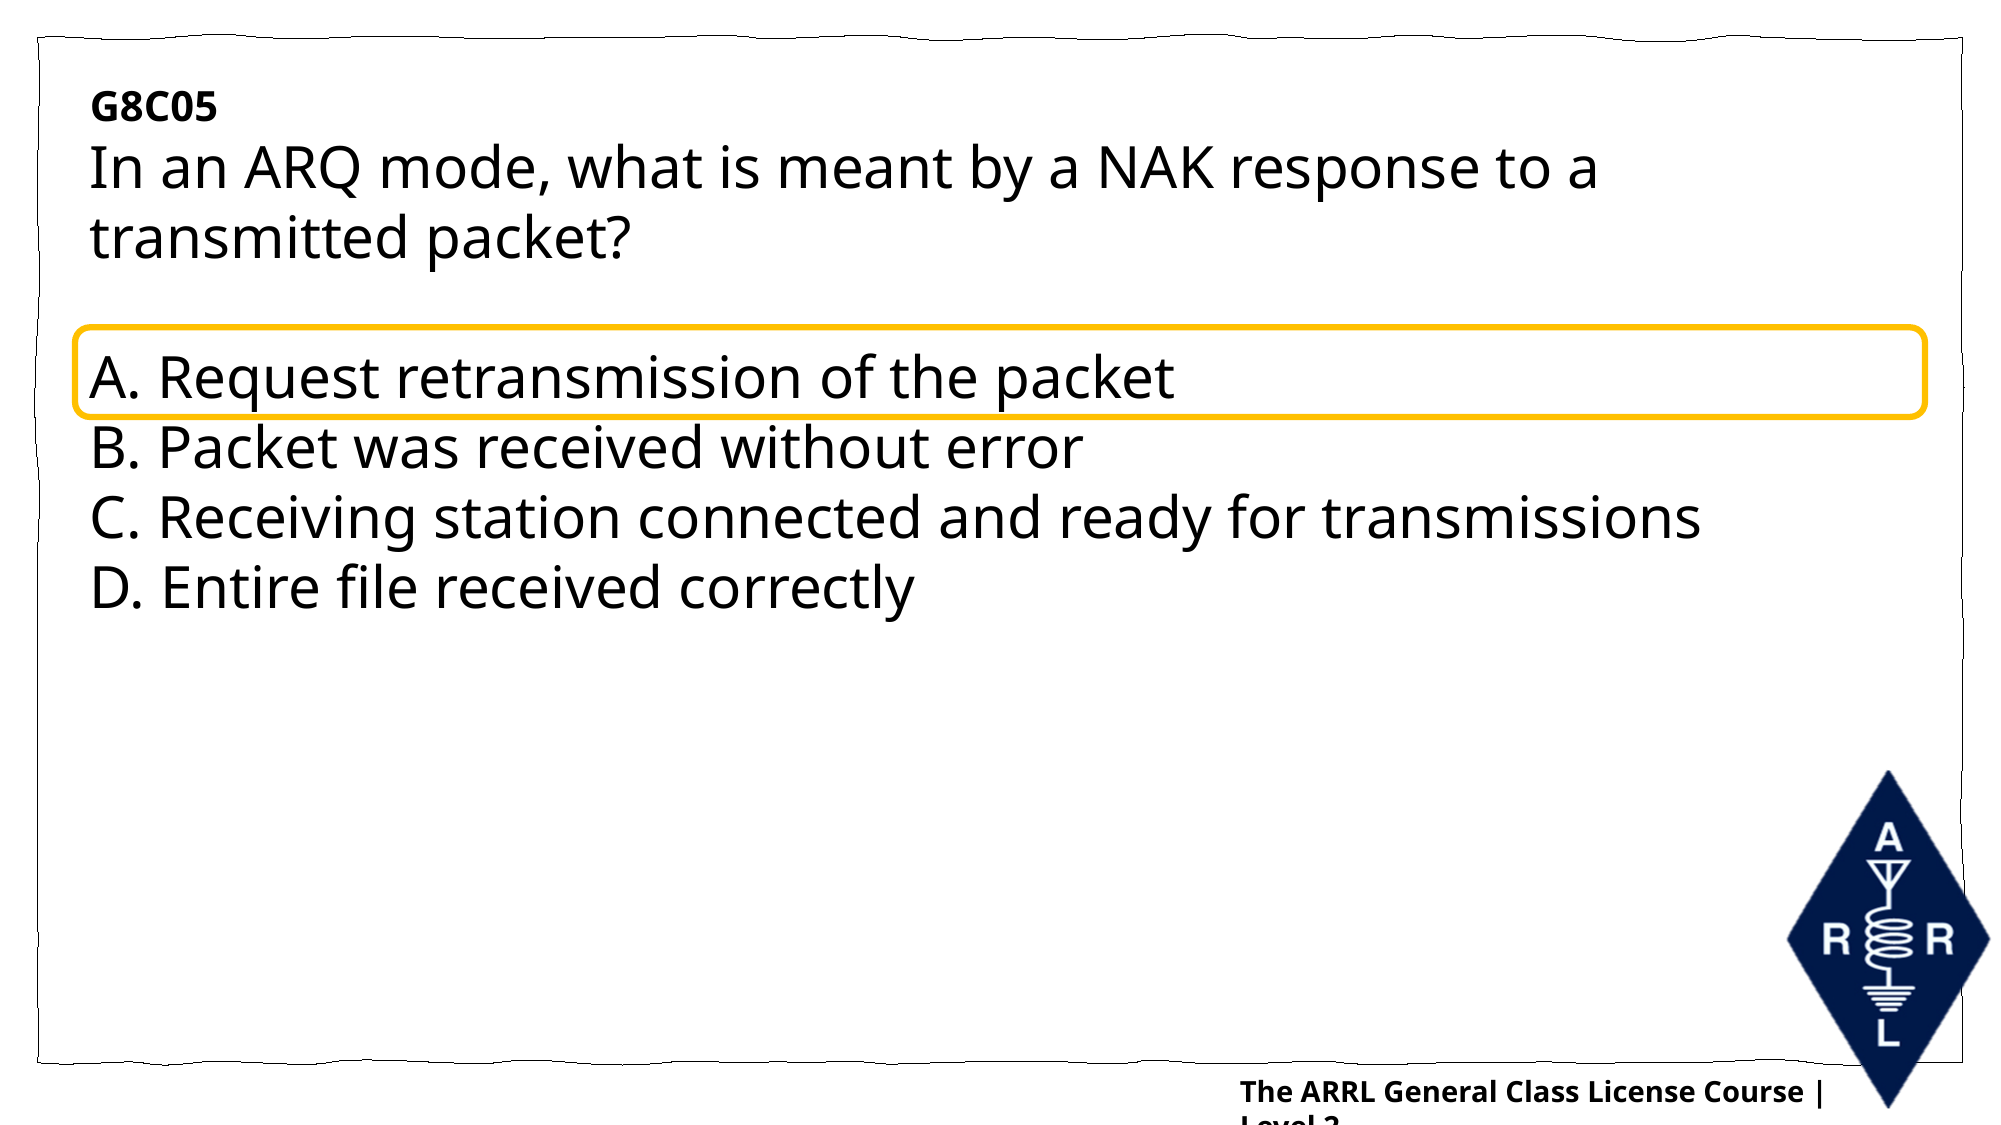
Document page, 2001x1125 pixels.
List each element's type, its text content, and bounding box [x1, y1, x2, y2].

text_box G8C05 In an ARQ mode, what is meant by a NAK response to a transmitted packet? A. Request retransmission of the packet B. Packet was received without error C. Receiving station connected and ready for transmissions D. Entire file received correctly [75, 72, 1850, 334]
text_box G8C05 In an ARQ mode, what is meant by a NAK response to a transmitted packet? A. Request retransmission of the packet B. Packet was received without error C. Receiving station connected and ready for transmissions D. Entire file received correctly [75, 410, 1850, 628]
picture [1773, 752, 1999, 1125]
text_box [73, 326, 1927, 419]
